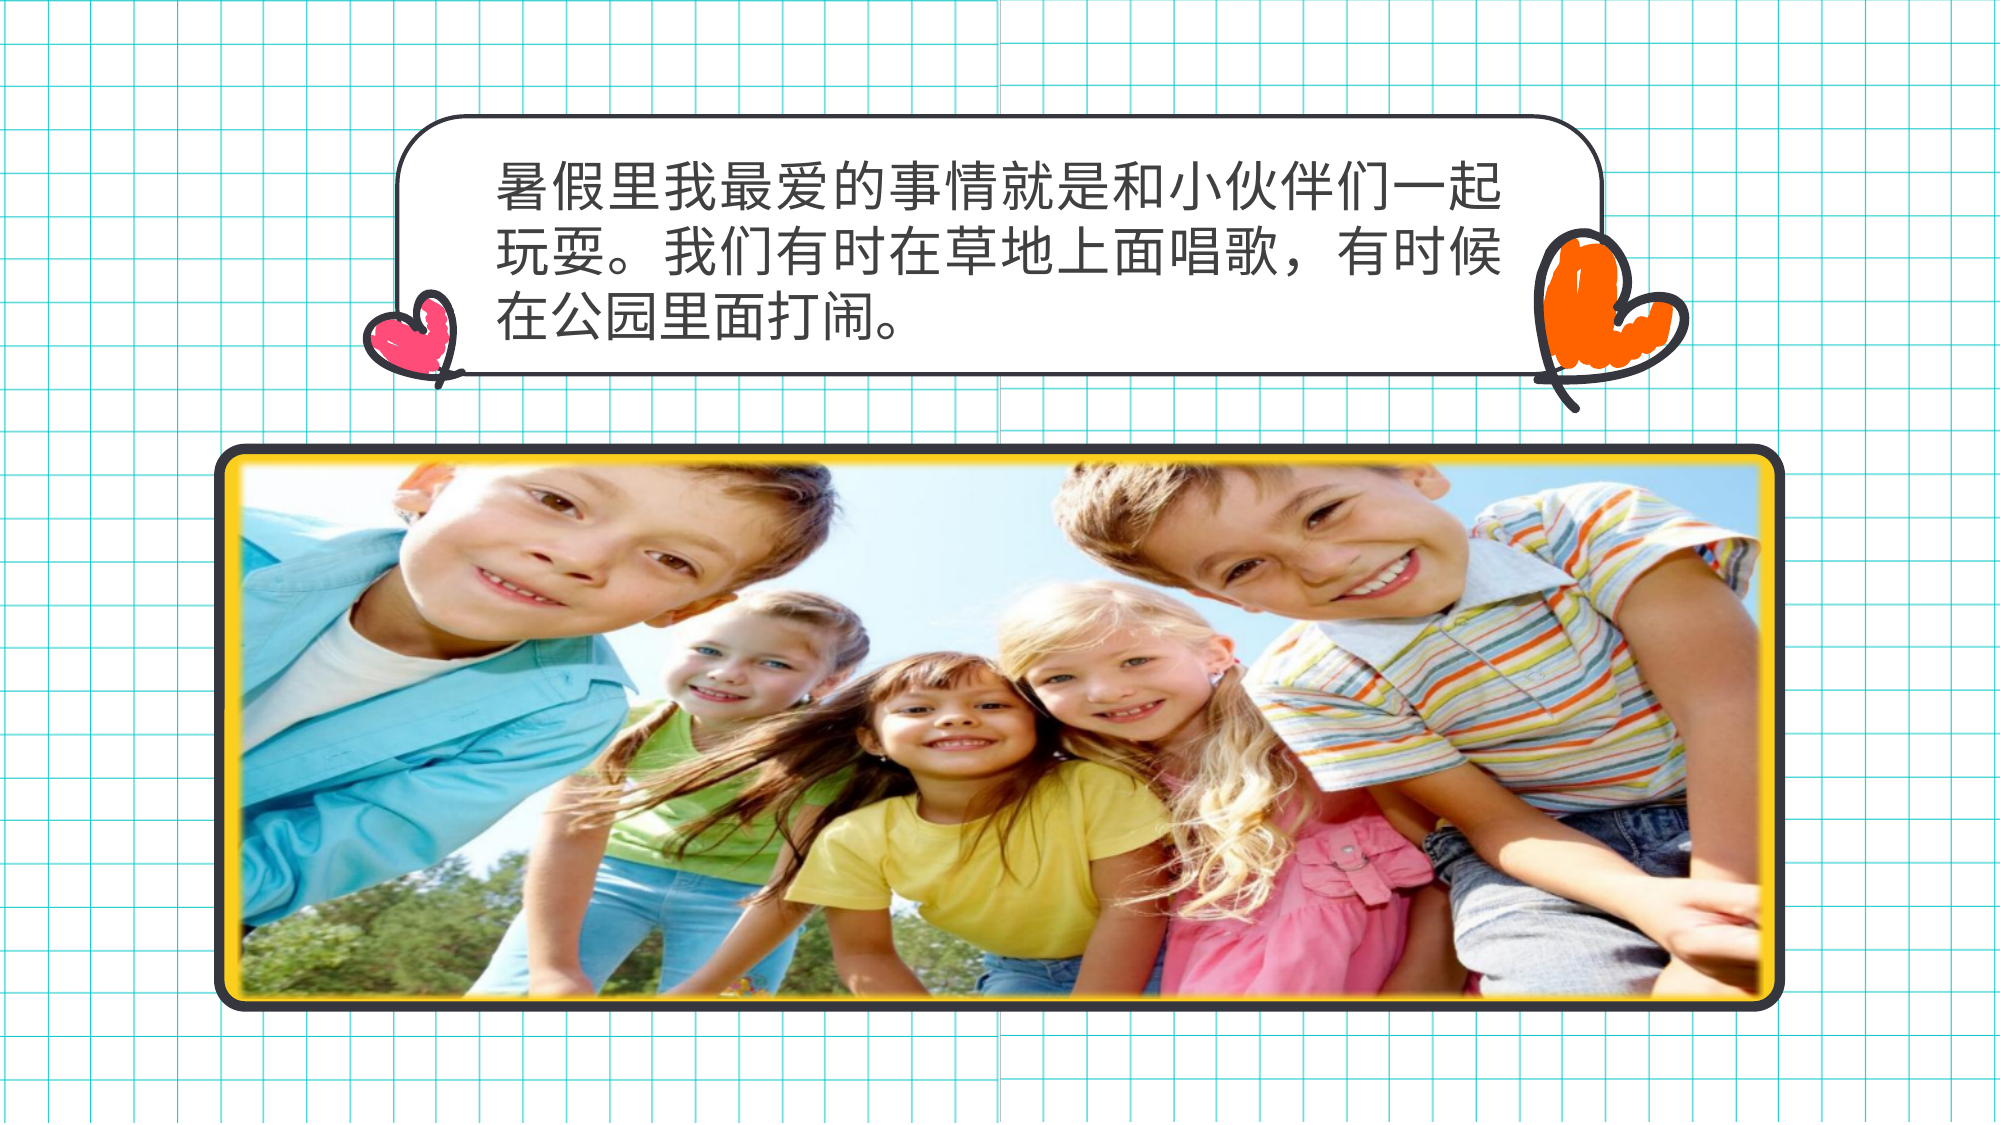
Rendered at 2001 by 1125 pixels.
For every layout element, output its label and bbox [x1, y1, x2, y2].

text_box [397, 116, 1602, 375]
text_box [219, 448, 1780, 1007]
picture [0, 0, 2000, 1125]
